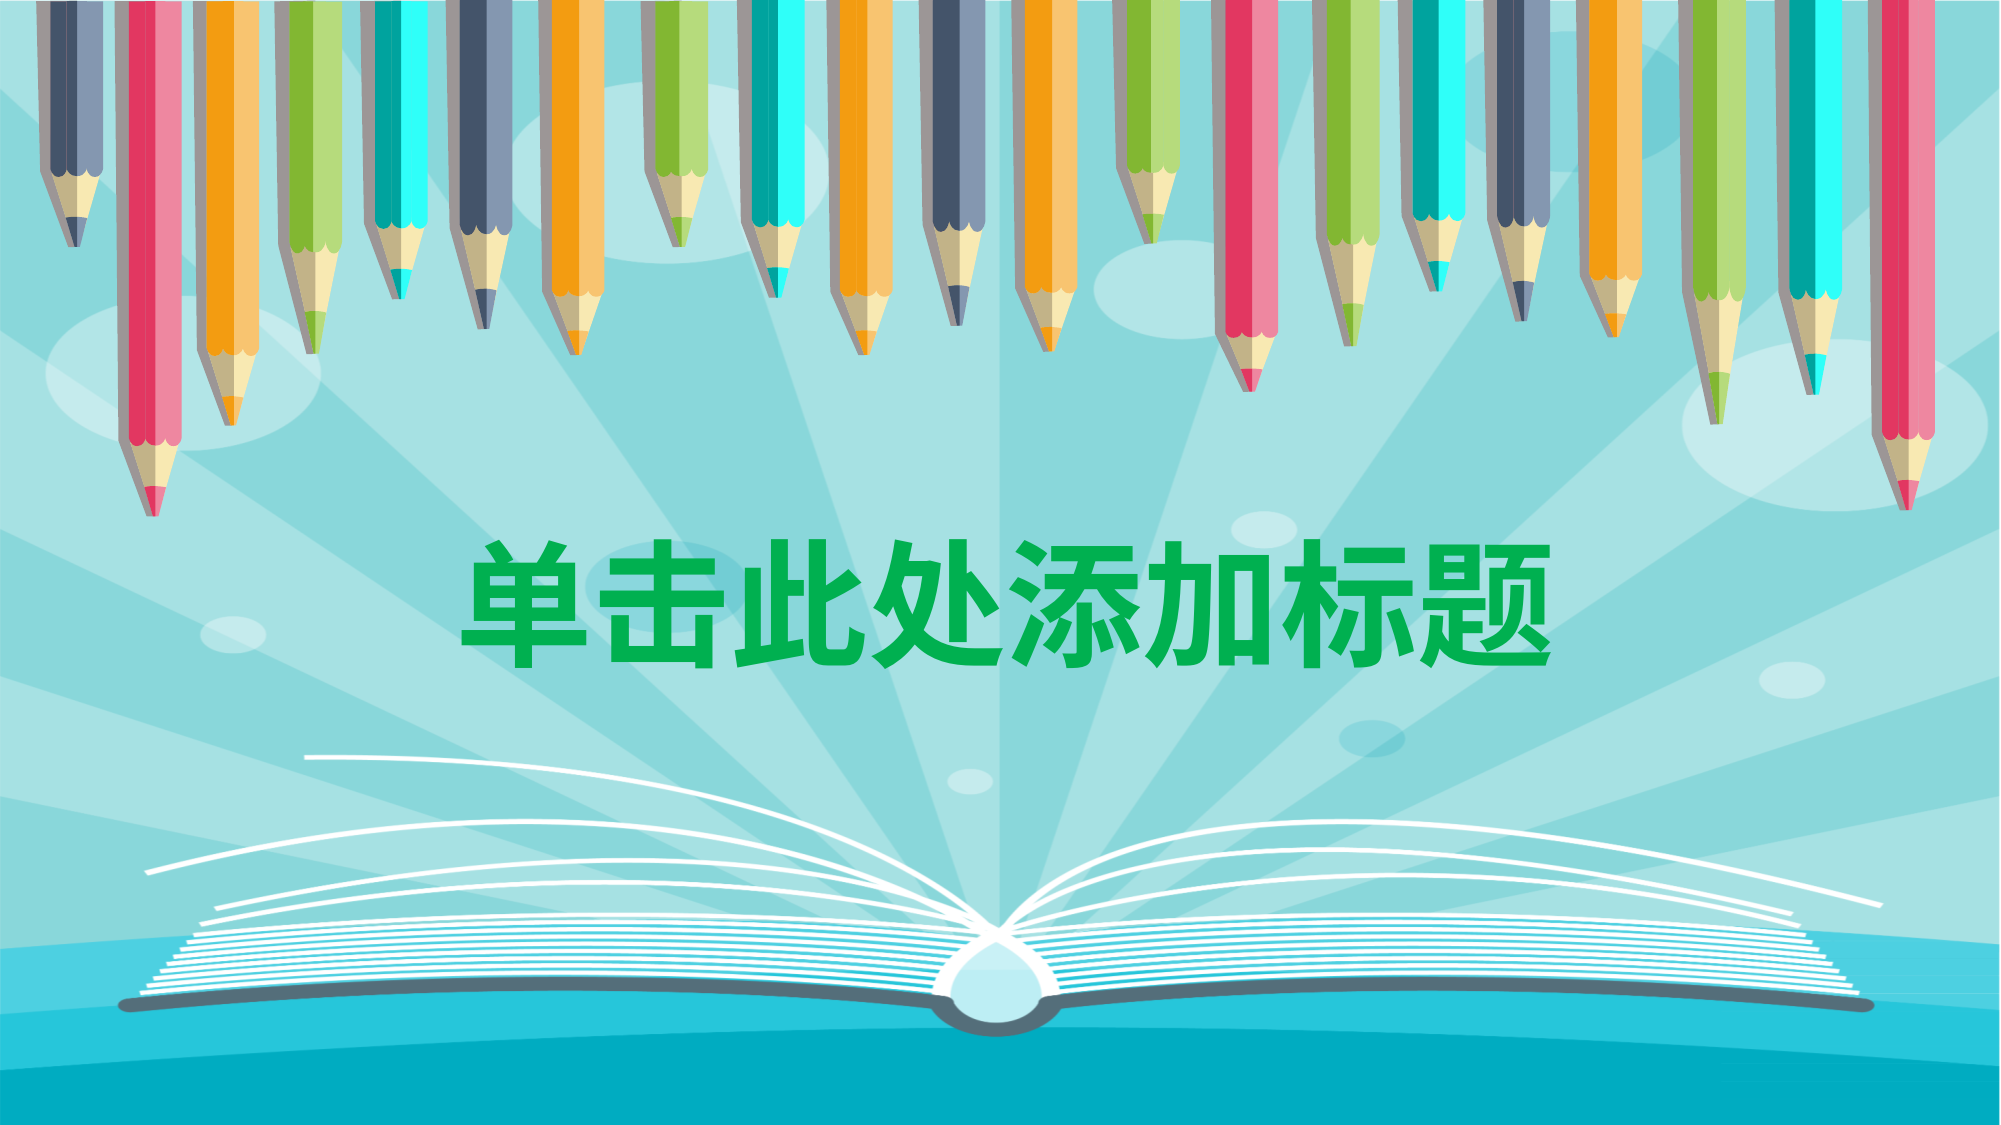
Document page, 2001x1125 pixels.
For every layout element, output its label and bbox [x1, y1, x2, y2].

text_box [36, 0, 1935, 517]
picture [0, 0, 2000, 1125]
